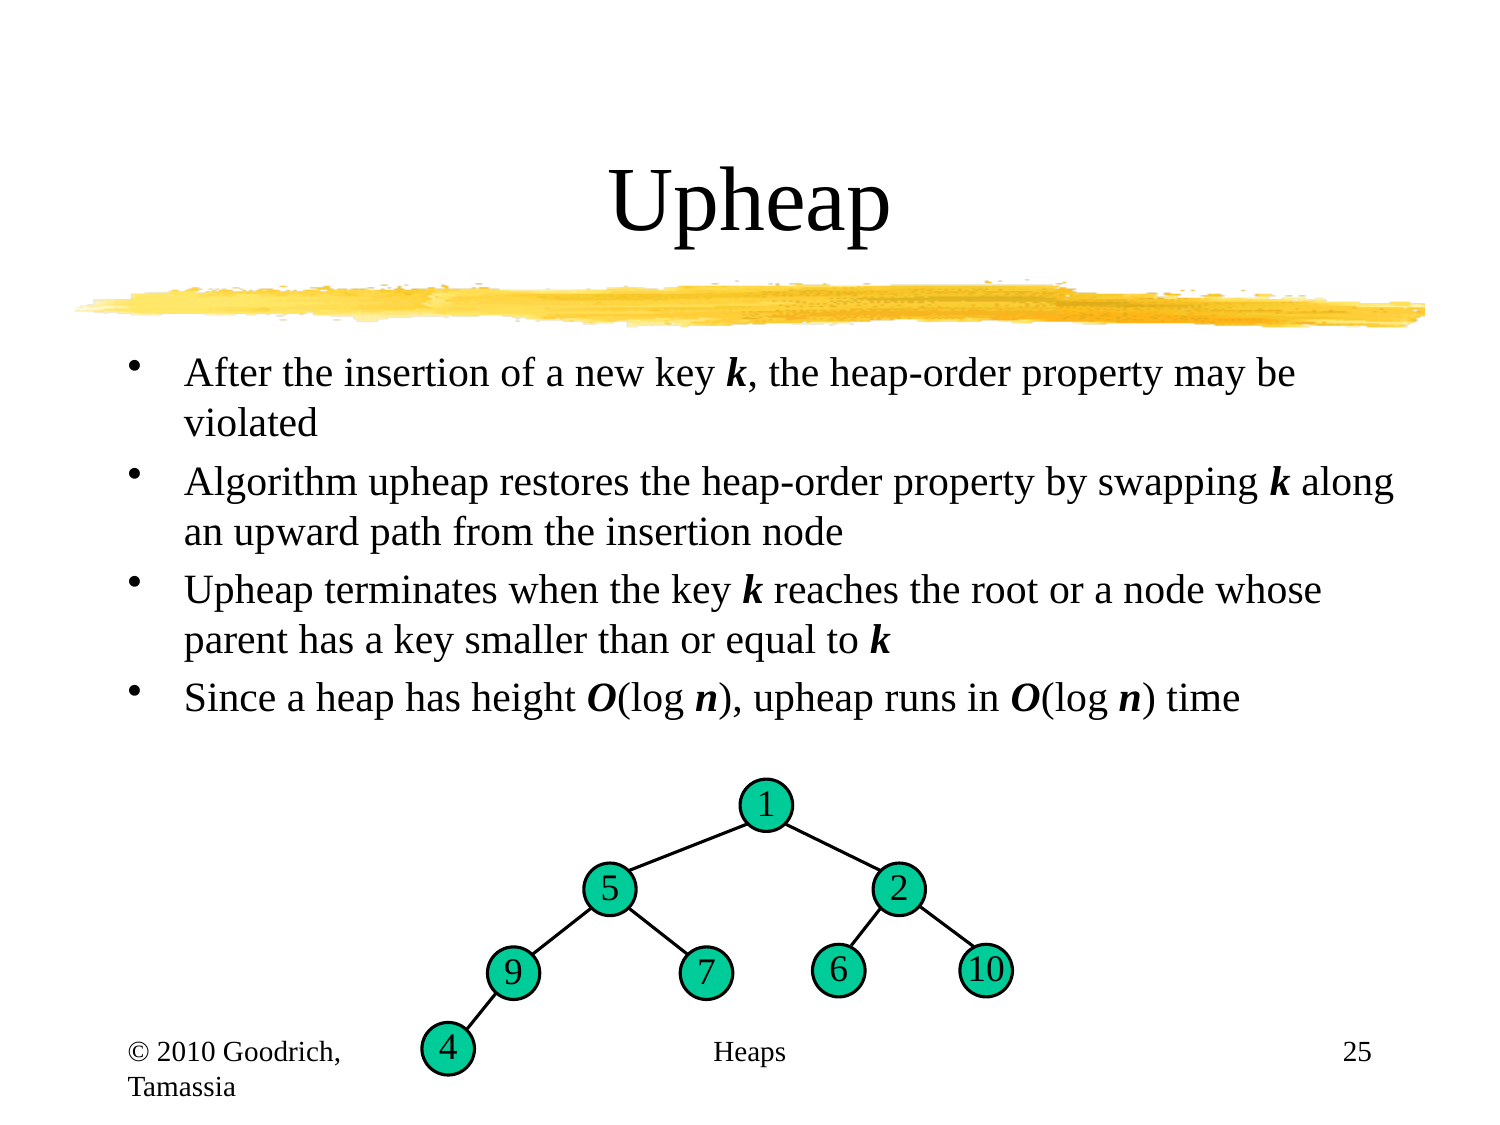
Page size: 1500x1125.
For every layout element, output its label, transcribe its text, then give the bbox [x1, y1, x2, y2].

footer Heaps [512, 1024, 988, 1101]
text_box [466, 992, 497, 1030]
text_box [920, 906, 980, 952]
list After the insertion of a new key k, the heap-order property may be violated Algorithm upheap restores the heap-order property by swapping k along an upward path from the insertion node Upheap terminates when the key k reaches the root or a node whose parent has a key smaller than or equal to k Since a heap has height O(log n), upheap runs in O(log n) time [112, 337, 1438, 738]
text_box 2 [873, 863, 926, 916]
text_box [628, 824, 749, 870]
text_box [784, 824, 881, 870]
text_box 5 [583, 863, 637, 916]
text_box 9 [487, 946, 540, 1000]
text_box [850, 908, 881, 946]
title Upheap [112, 99, 1388, 288]
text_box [628, 908, 689, 954]
text_box 7 [680, 946, 733, 1000]
text_box 10 [959, 944, 1013, 997]
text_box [531, 908, 592, 954]
text_box 6 [812, 944, 866, 997]
slide_number © 2010 Goodrich, Tamassia [112, 1024, 426, 1101]
slide_number 25 [1074, 1024, 1388, 1101]
picture [75, 274, 1425, 338]
text_box 1 [740, 779, 793, 832]
text_box 4 [421, 1022, 475, 1076]
